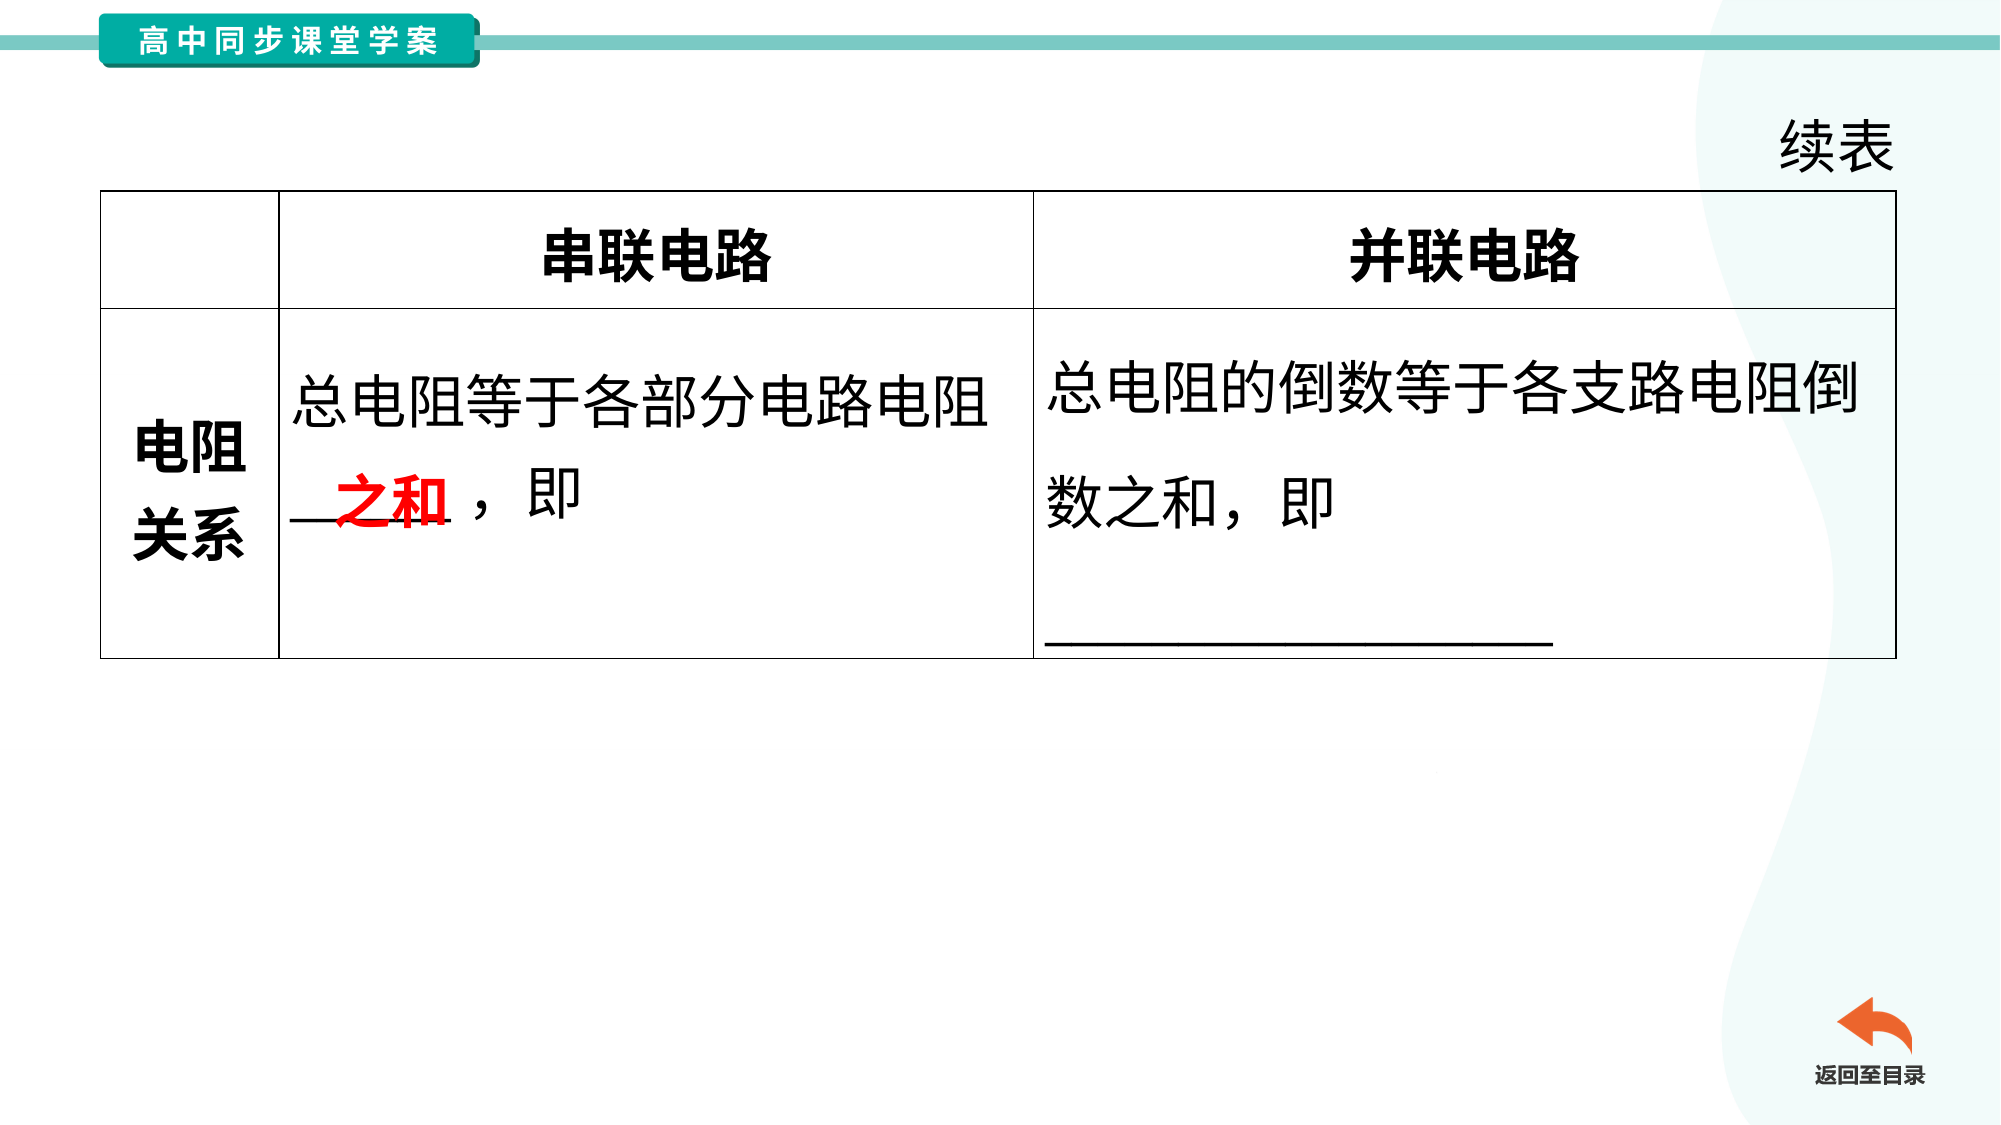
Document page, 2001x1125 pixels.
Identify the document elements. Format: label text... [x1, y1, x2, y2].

picture [0, 0, 2000, 1125]
text_box 续表 [1778, 76, 1896, 181]
text_box 之和 [311, 447, 472, 528]
